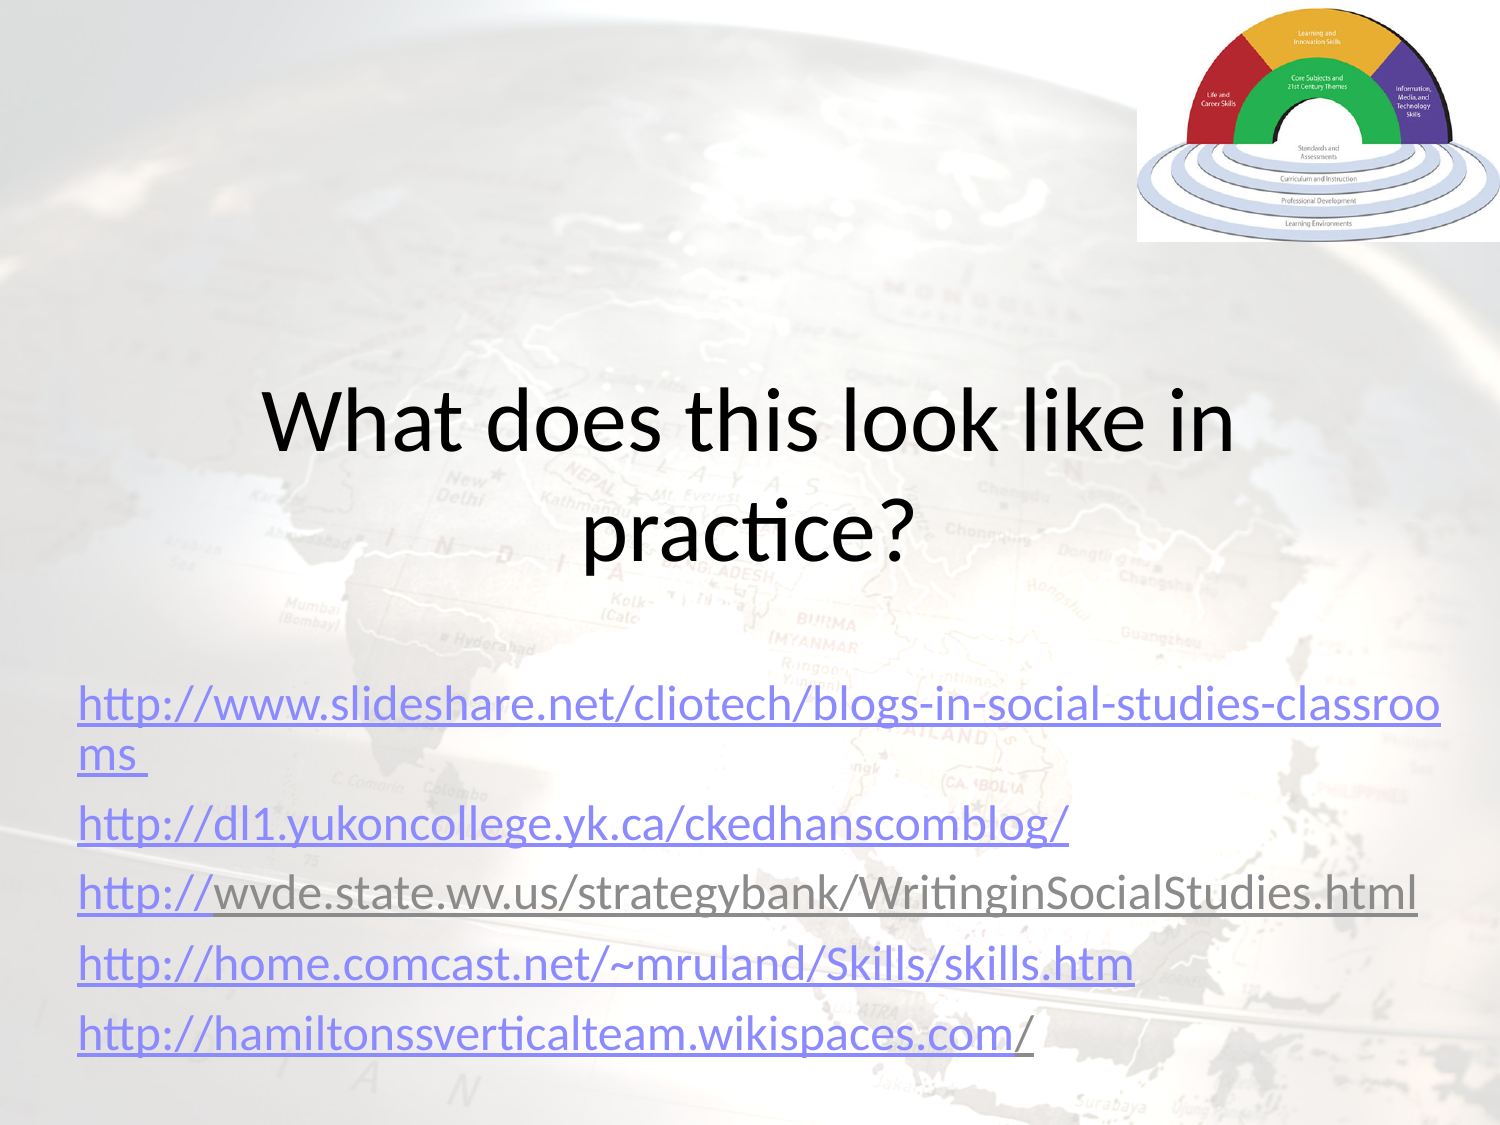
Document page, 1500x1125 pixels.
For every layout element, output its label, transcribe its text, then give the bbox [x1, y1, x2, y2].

subtitle http://www.slideshare.net/cliotech/blogs-in-social-studies-classrooms http://dl1.yukoncollege.yk.ca/ckedhanscomblog/ http://wvde.state.wv.us/strategybank/WritinginSocialStudies.html http://home.comcast.net/~mruland/Skills/skills.htm http://hamiltonssverticalteam.wikispaces.com/ [62, 662, 1463, 1063]
title What does this look like in practice? [112, 349, 1388, 591]
picture [1137, 0, 1500, 242]
